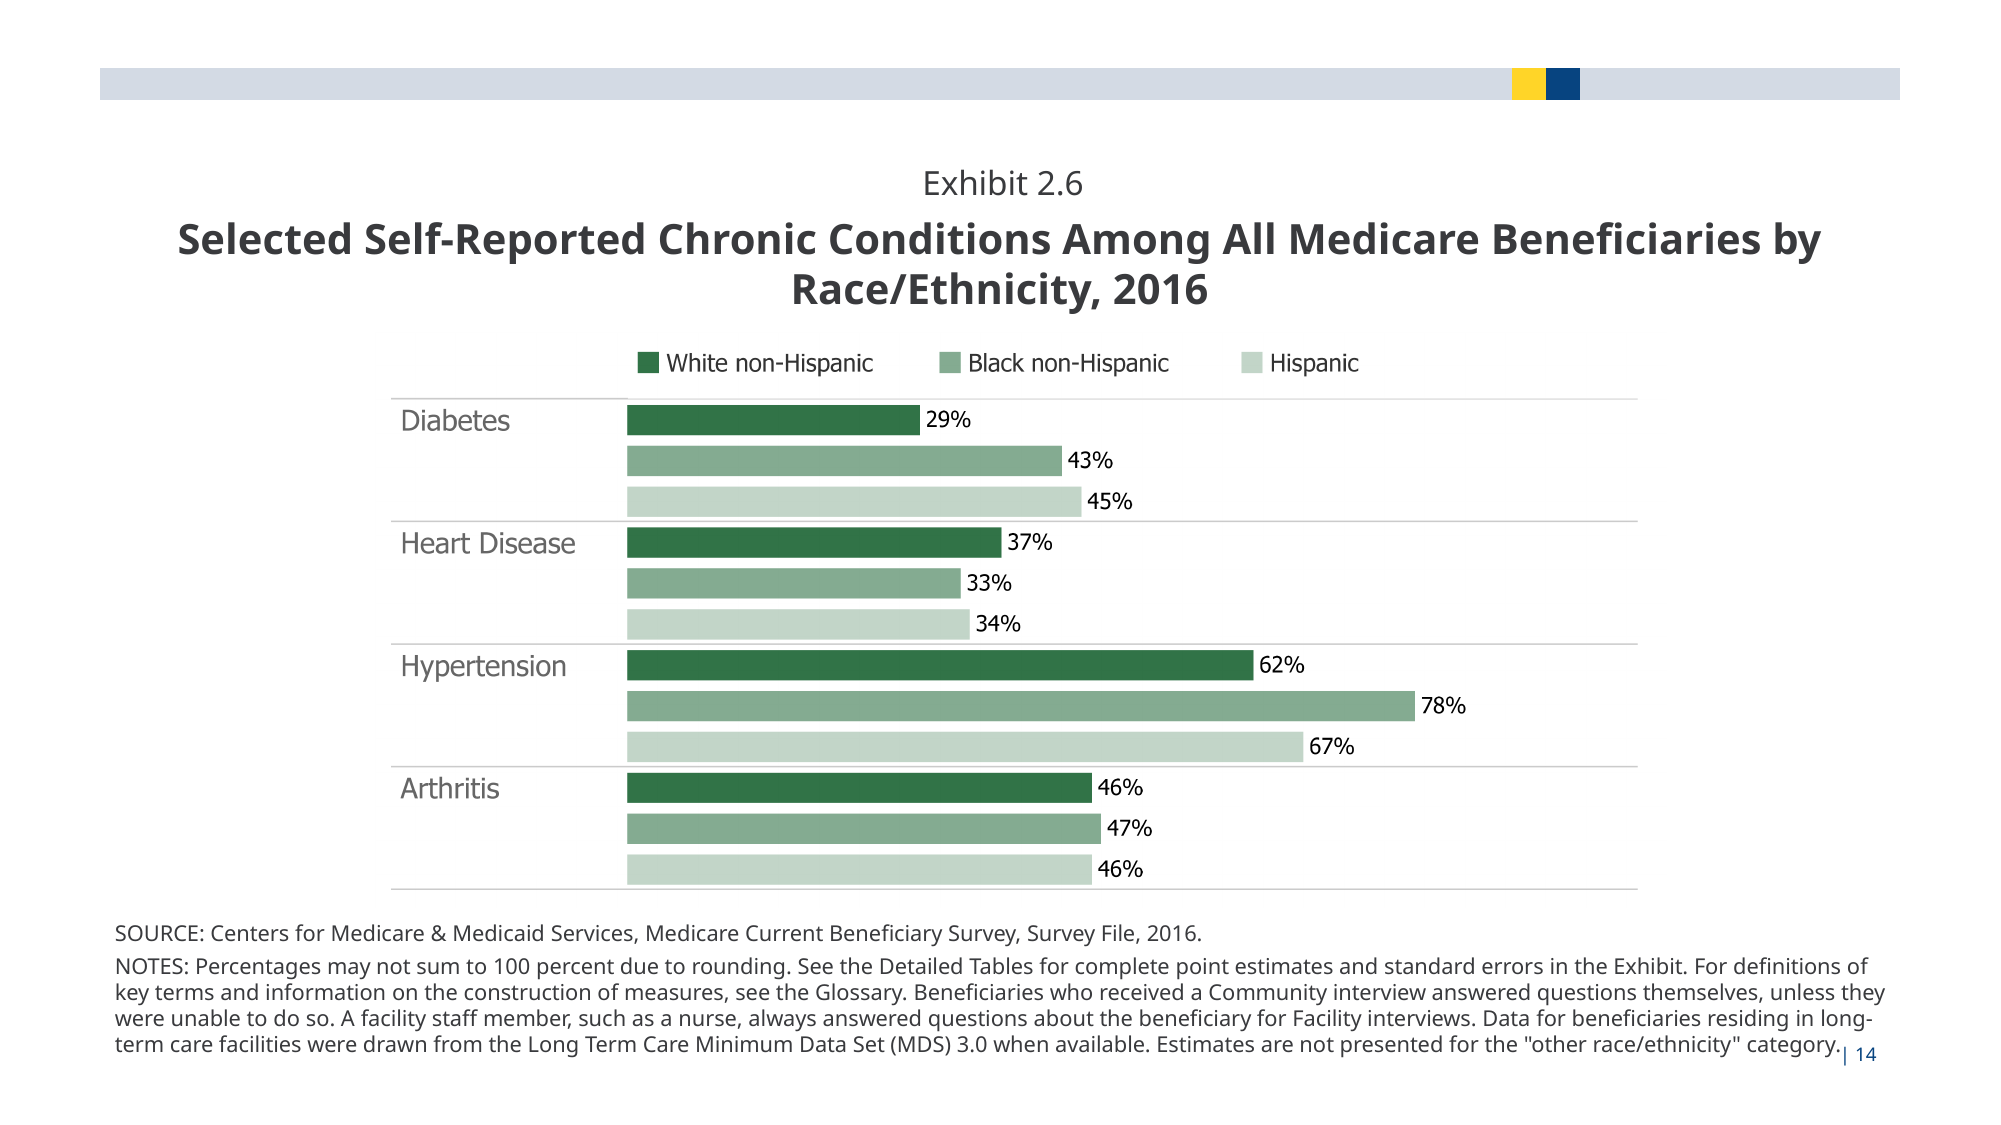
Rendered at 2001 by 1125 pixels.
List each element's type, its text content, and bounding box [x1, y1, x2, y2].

list Selected Self-Reported Chronic Conditions Among All Medicare Beneficiaries by Race/Ethnicity, 2016 [99, 213, 1900, 300]
picture [374, 332, 1667, 908]
title Exhibit 2.6 [99, 154, 1900, 213]
list SOURCE: Centers for Medicare & Medicaid Services, Medicare Current Beneficiary Survey, Survey File, 2016. NOTES: Percentages may not sum to 100 percent due to rounding. See the Detailed Tables for complete point estimates and standard errors in the Exhibit. For definitions of key terms and information on the construction of measures, see the Glossary. Beneficiaries who received a Community interview answered questions themselves, unless they were unable to do so. A facility staff member, such as a nurse, always answered questions about the beneficiary for Facility interviews. Data for beneficiaries residing in long-term care facilities were drawn from the Long Term Care Minimum Data Set (MDS) 3.0 when available. Estimates are not presented for the "other race/ethnicity" category. [99, 912, 1900, 1063]
